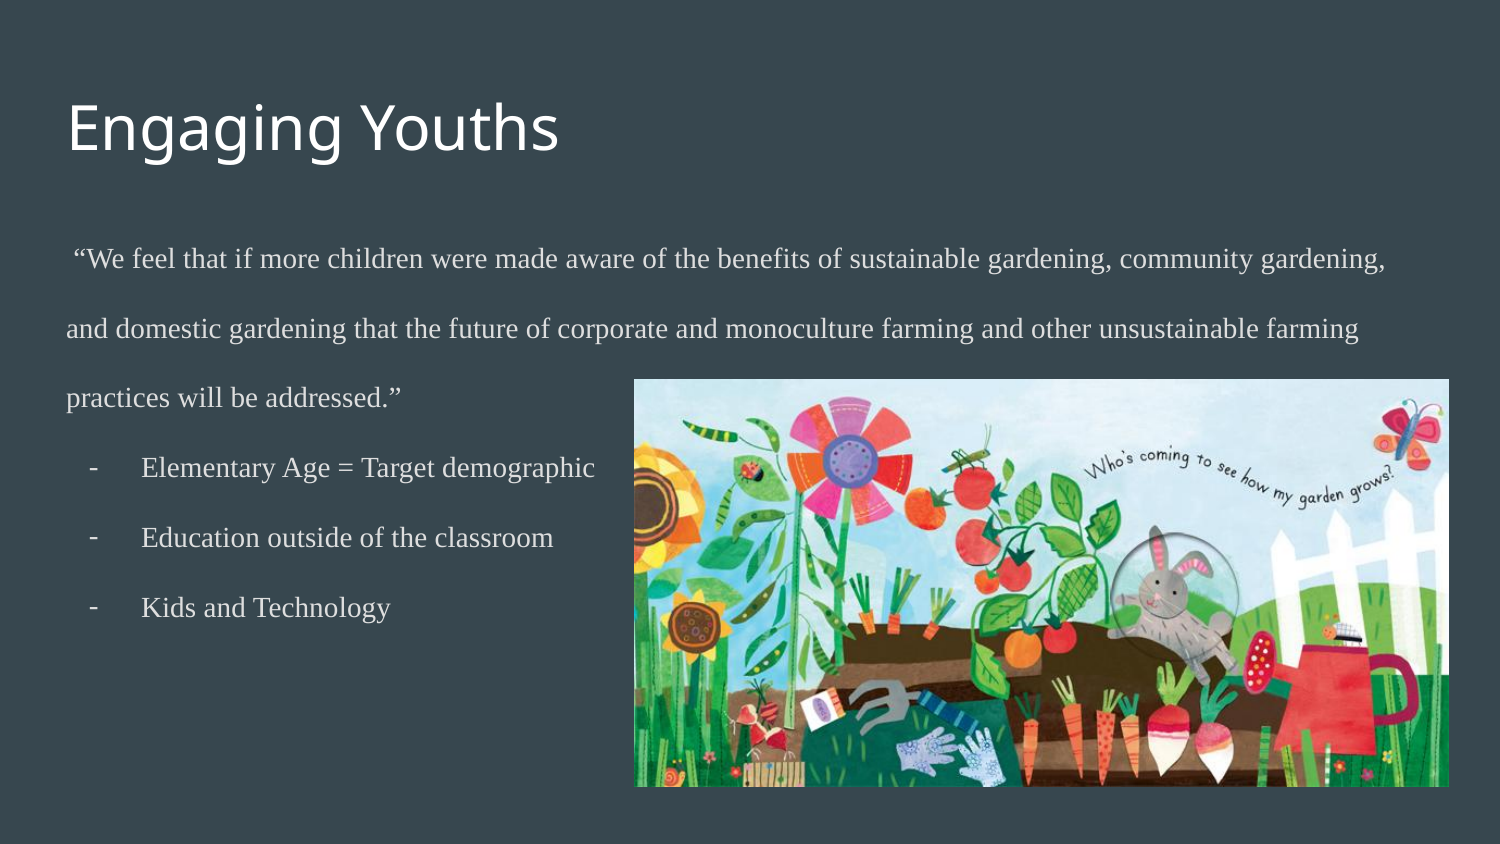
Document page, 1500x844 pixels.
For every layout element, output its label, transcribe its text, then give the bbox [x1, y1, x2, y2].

list “We feel that if more children were made aware of the benefits of sustainable gardening, community gardening, and domestic gardening that the future of corporate and monoculture farming and other unsustainable farming practices will be addressed.” Elementary Age = Target demographic Education outside of the classroom Kids and Technology [51, 189, 1449, 750]
picture [634, 378, 1450, 787]
title Engaging Youths [51, 72, 1449, 167]
